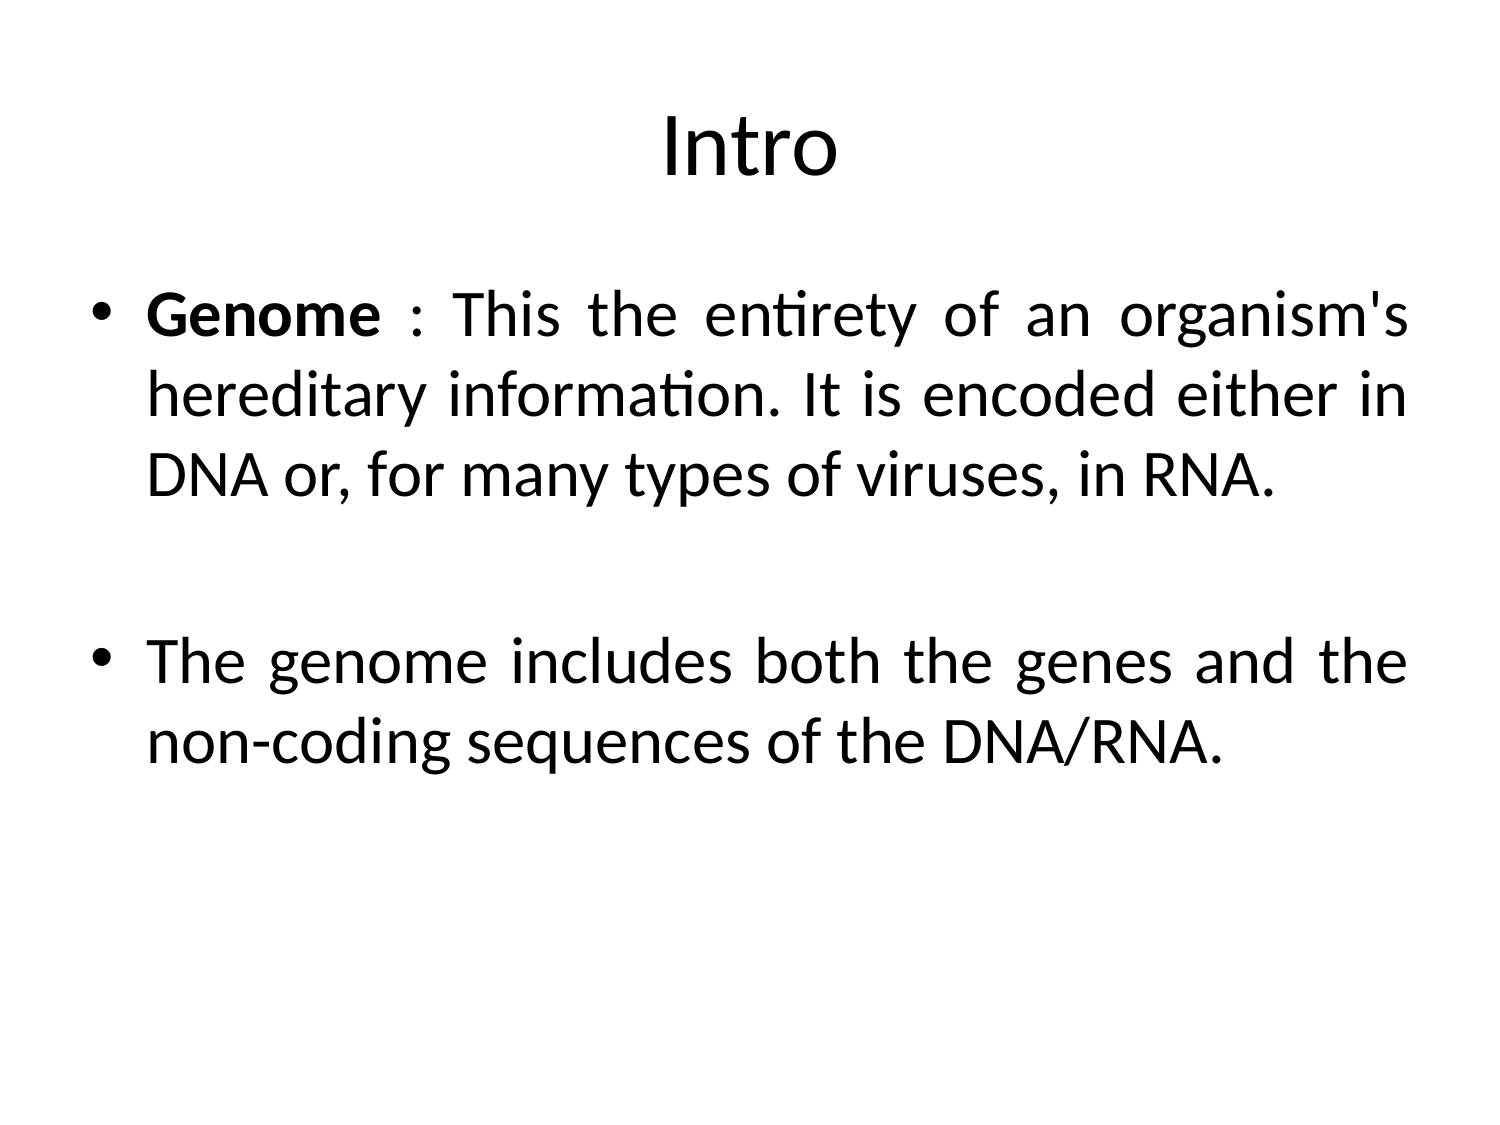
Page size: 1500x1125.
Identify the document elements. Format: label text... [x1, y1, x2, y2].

title Intro [75, 45, 1425, 233]
list Genome : This the entirety of an organism's hereditary information. It is encoded either in DNA or, for many types of viruses, in RNA. The genome includes both the genes and the non-coding sequences of the DNA/RNA. [75, 262, 1425, 1005]
